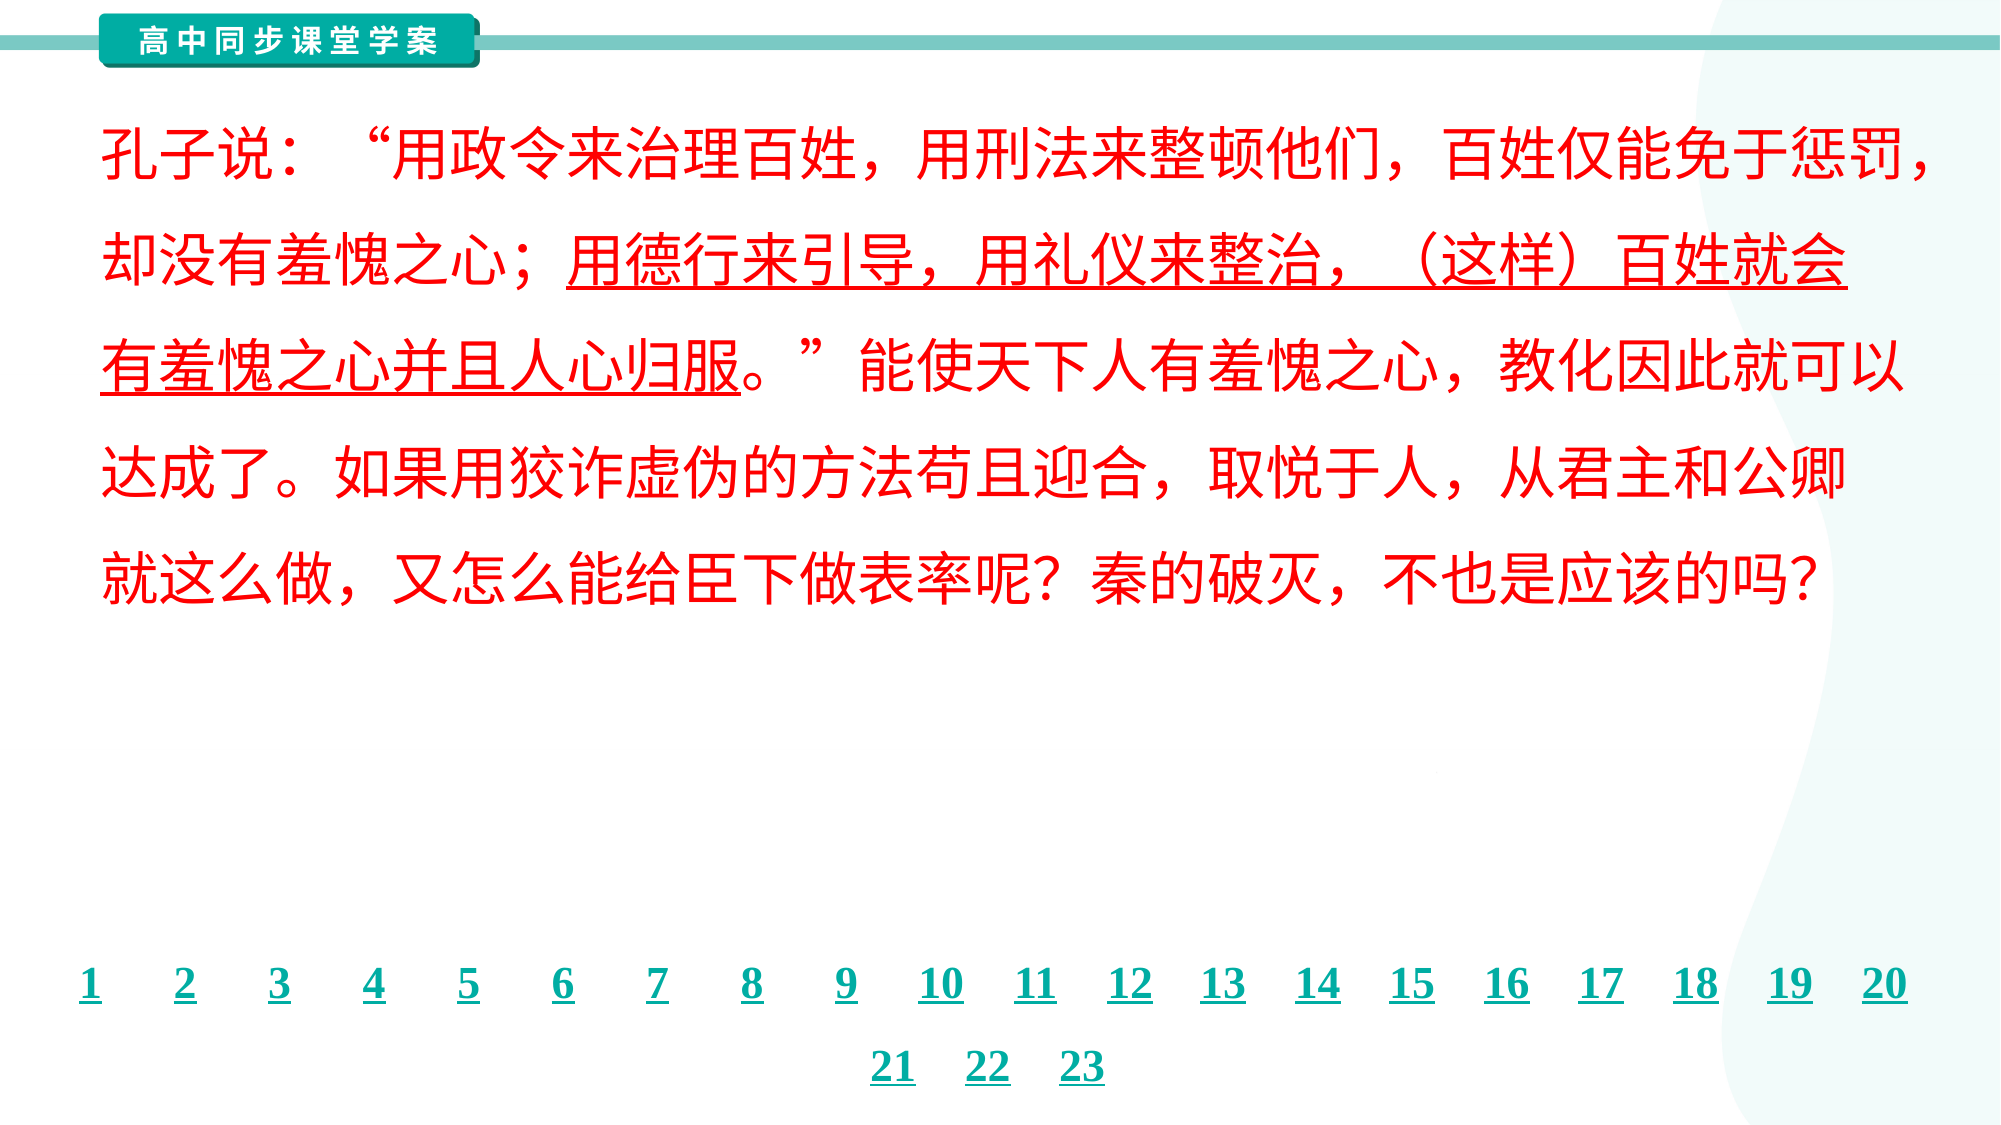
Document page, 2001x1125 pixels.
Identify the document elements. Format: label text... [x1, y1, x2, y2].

picture [0, 0, 2000, 1125]
text_box 孔子说：“用政令来治理百姓，用刑法来整顿他们，百姓仅能免于惩罚， 却没有羞愧之心；用德行来引导，用礼仪来整治，（这样）百姓就会 有羞愧之心并且人心归服。”能使天下人有羞愧之心，教化因此就可以 达成了。如果用狡诈虚伪的方法苟且迎合，取悦于人，从君主和公卿 就这么做，又怎么能给臣下做表率呢？秦的破灭，不也是应该的吗？ [100, 76, 1899, 613]
